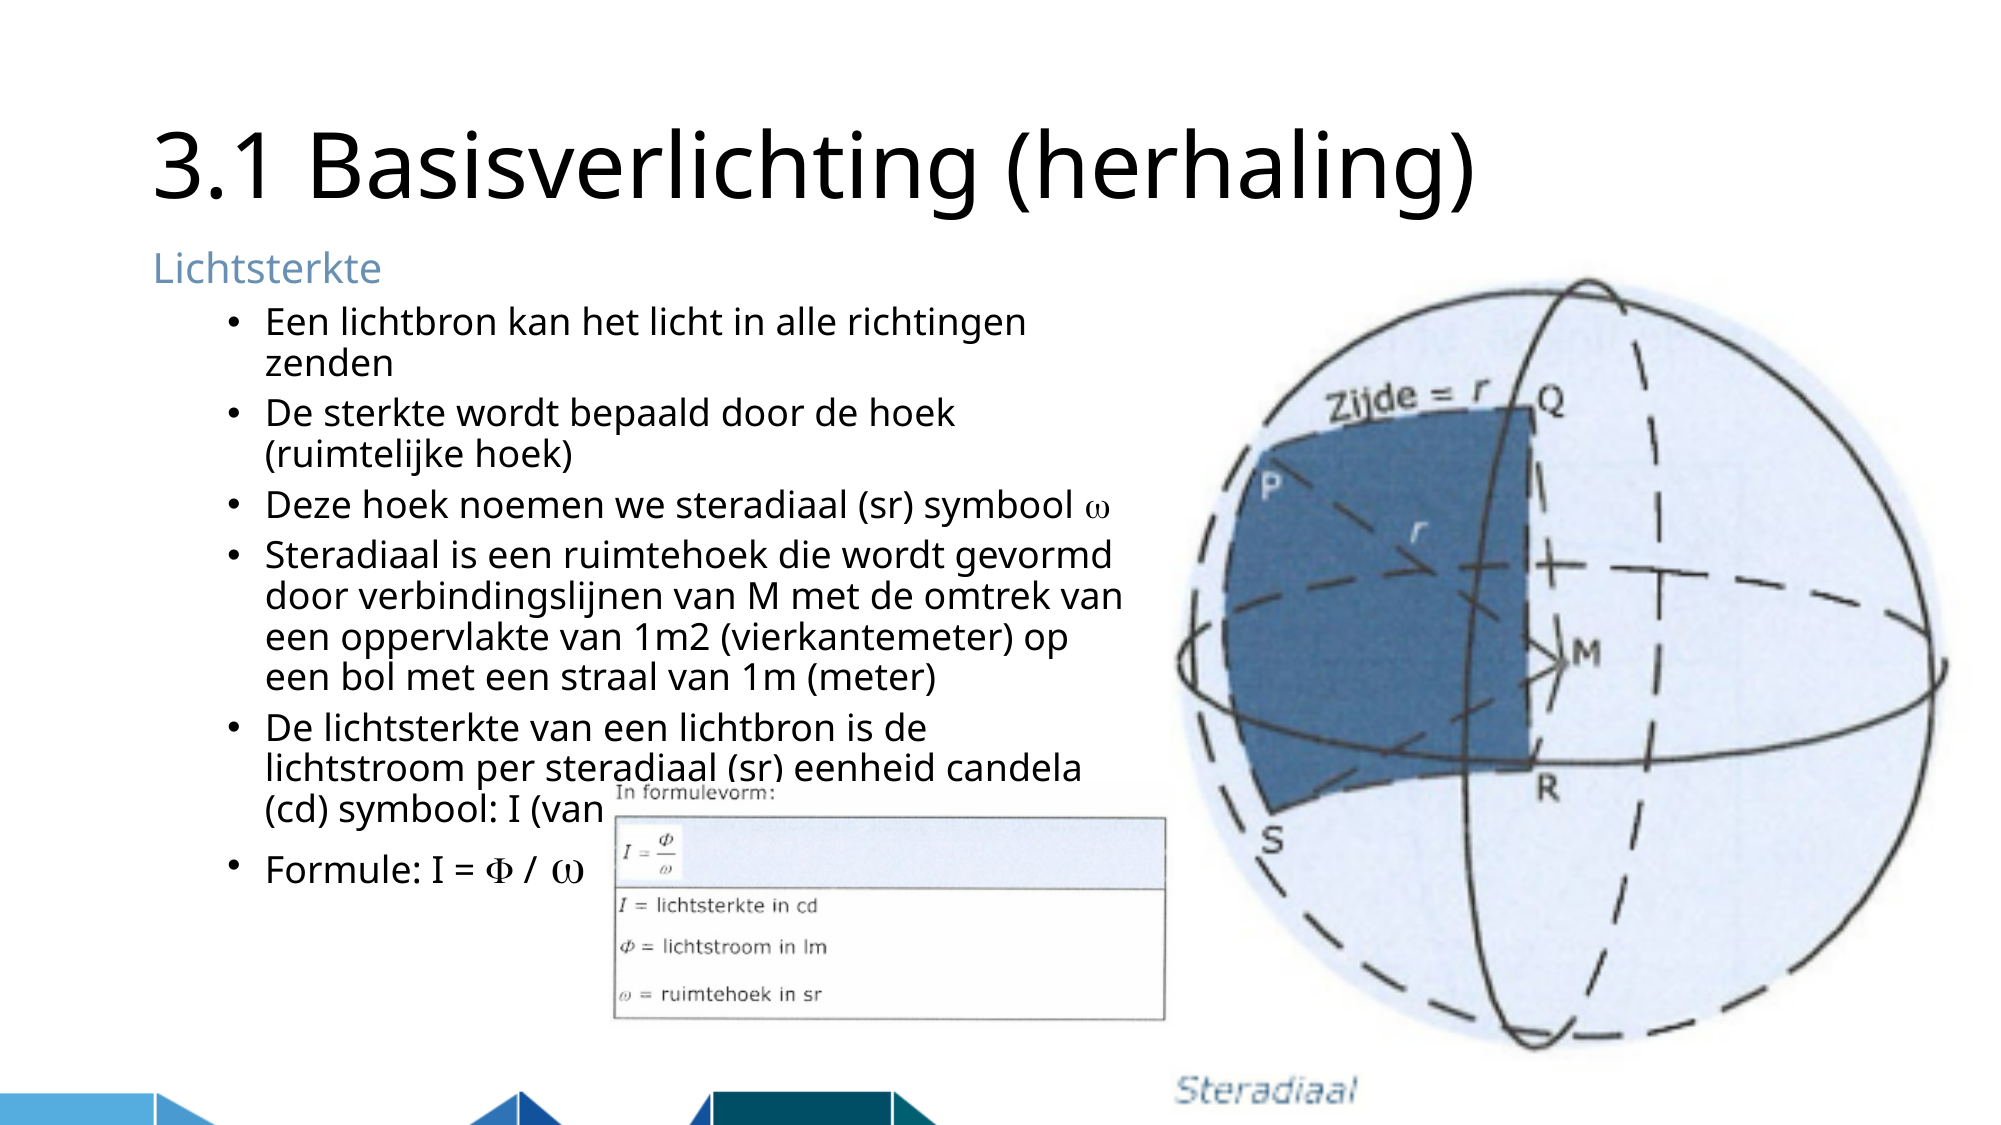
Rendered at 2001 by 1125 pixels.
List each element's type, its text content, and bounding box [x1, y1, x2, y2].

list Lichtsterkte Een lichtbron kan het licht in alle richtingen zenden De sterkte wordt bepaald door de hoek (ruimtelijke hoek) Deze hoek noemen we steradiaal (sr) symbool w Steradiaal is een ruimtehoek die wordt gevormd door verbindingslijnen van M met de omtrek van een oppervlakte van 1m2 (vierkantemeter) op een bol met een straal van 1m (meter) De lichtsterkte van een lichtbron is de lichtstroom per steradiaal (sr) eenheid candela (cd) symbool: I (van intensiteit) Formule: I = F / w [137, 240, 1108, 1043]
picture [0, 219, 2000, 1125]
title 3.1 Basisverlichting (herhaling) [137, 59, 1863, 240]
